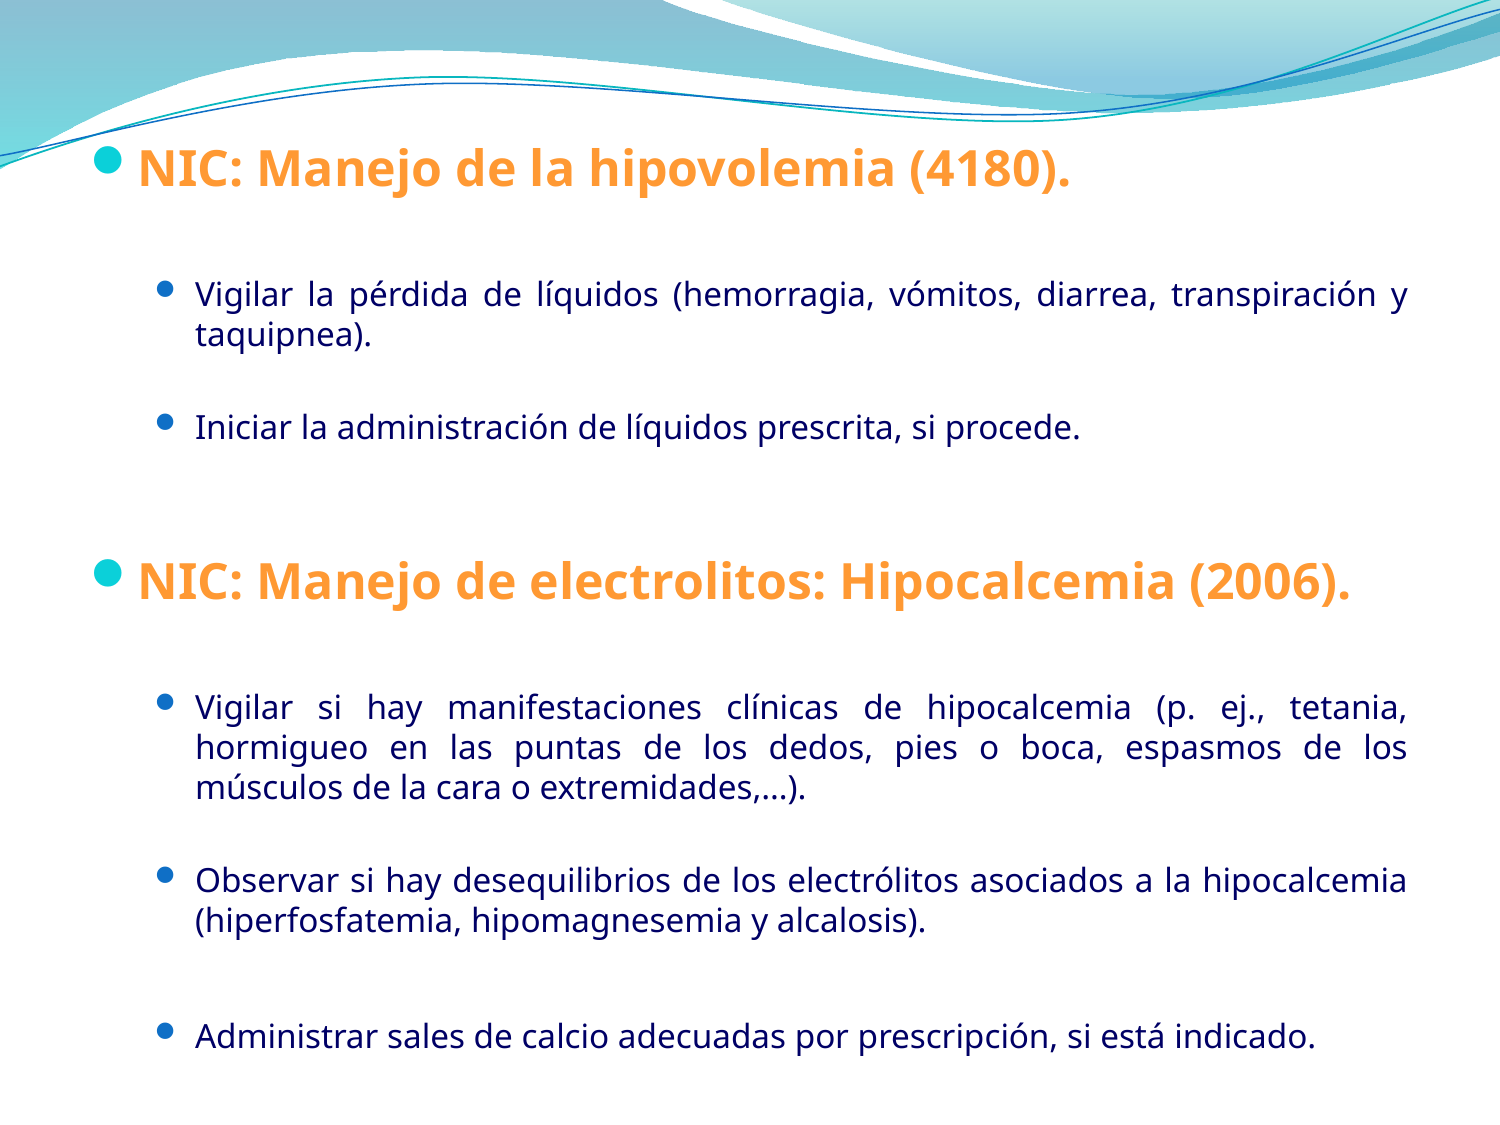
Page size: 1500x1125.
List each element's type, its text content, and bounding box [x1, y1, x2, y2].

list NIC: Manejo de la hipovolemia (4180). Vigilar la pérdida de líquidos (hemorragia, vómitos, diarrea, transpiración y taquipnea). Iniciar la administración de líquidos prescrita, si procede. NIC: Manejo de electrolitos: Hipocalcemia (2006). Vigilar si hay manifestaciones clínicas de hipocalcemia (p. ej., tetania, hormigueo en las puntas de los dedos, pies o boca, espasmos de los músculos de la cara o extremidades,…). Observar si hay desequilibrios de los electrólitos asociados a la hipocalcemia (hiperfosfatemia, hipomagnesemia y alcalosis). Administrar sales de calcio adecuadas por prescripción, si está indicado. [74, 128, 1426, 1091]
